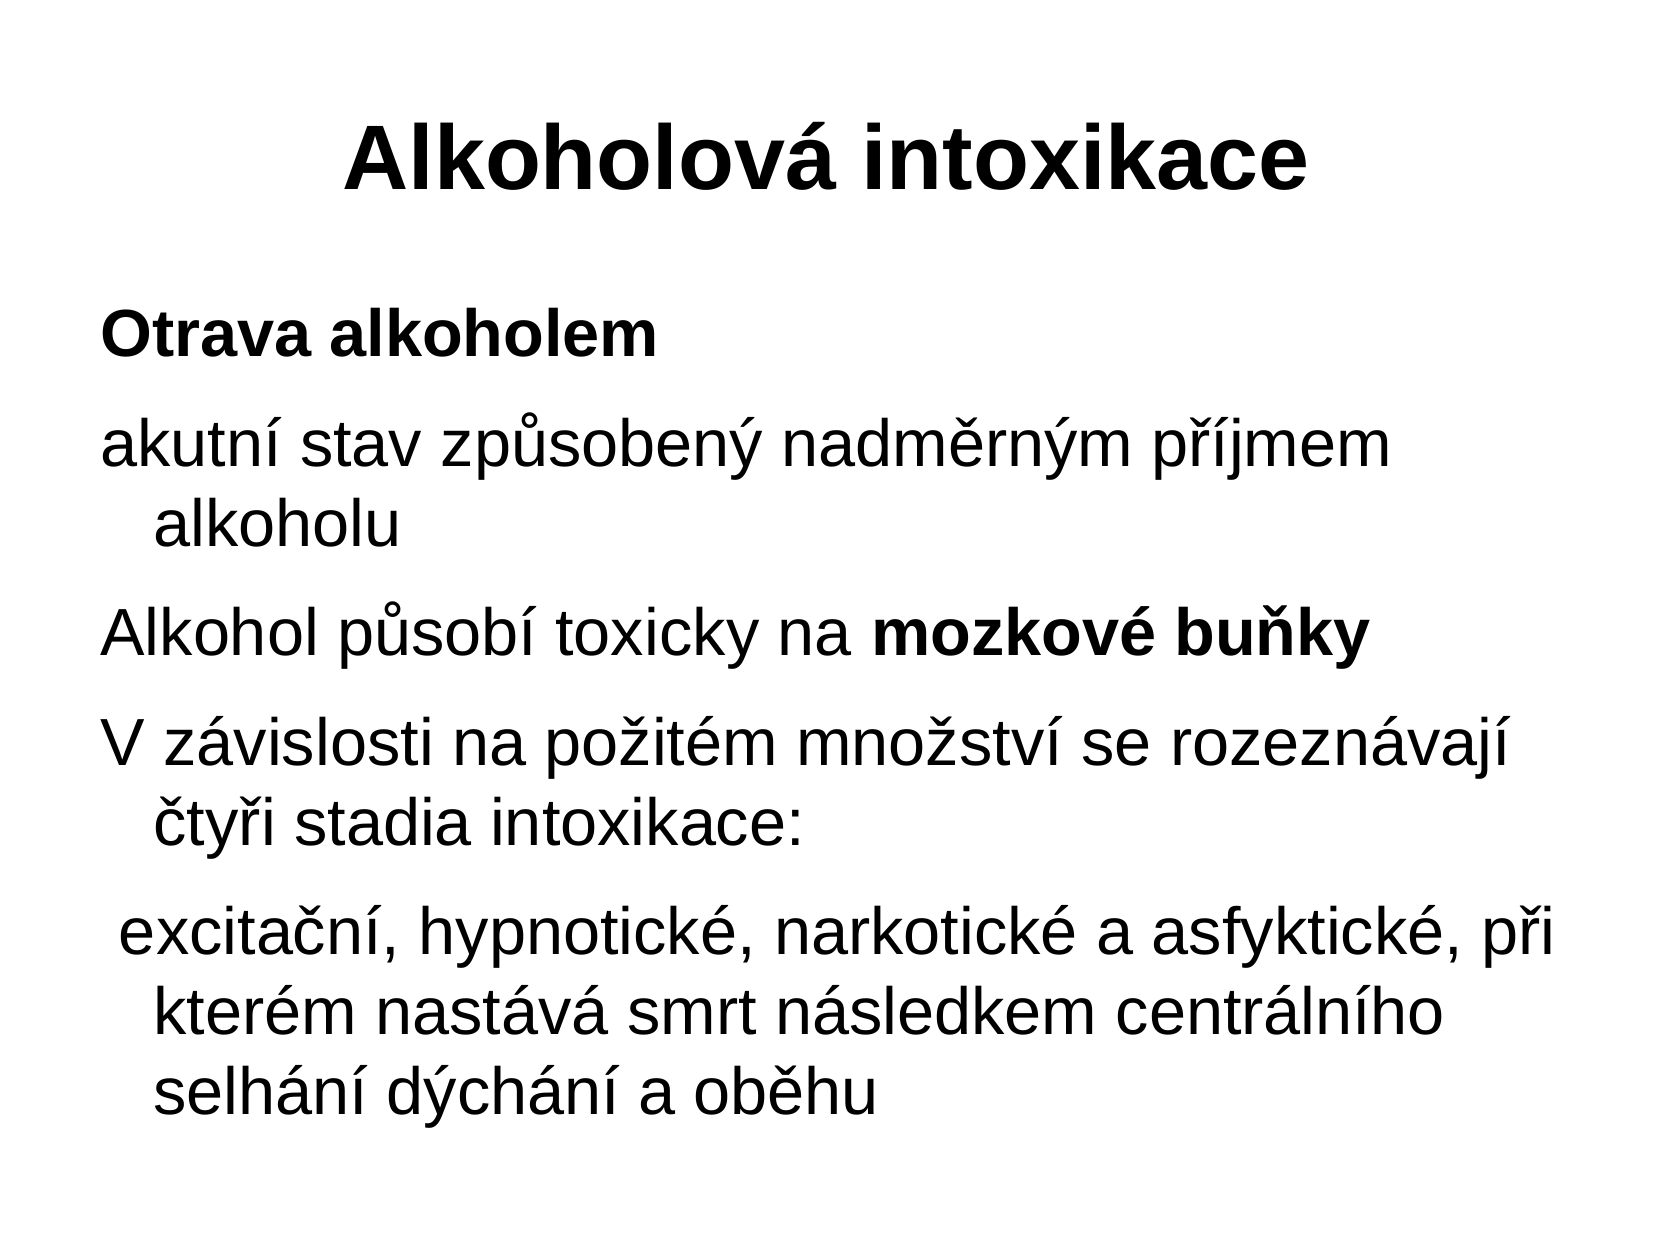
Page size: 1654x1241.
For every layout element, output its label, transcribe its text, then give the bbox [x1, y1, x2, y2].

list Otrava alkoholem akutní stav způsobený nadměrným příjmem alkoholu Alkohol působí toxicky na mozkové buňky V závislosti na požitém množství se rozeznávají čtyři stadia intoxikace: excitační, hypnotické, narkotické a asfyktické, při kterém nastává smrt následkem centrálního selhání dýchání a oběhu [82, 290, 1571, 1109]
title Alkoholová intoxikace [82, 49, 1571, 257]
